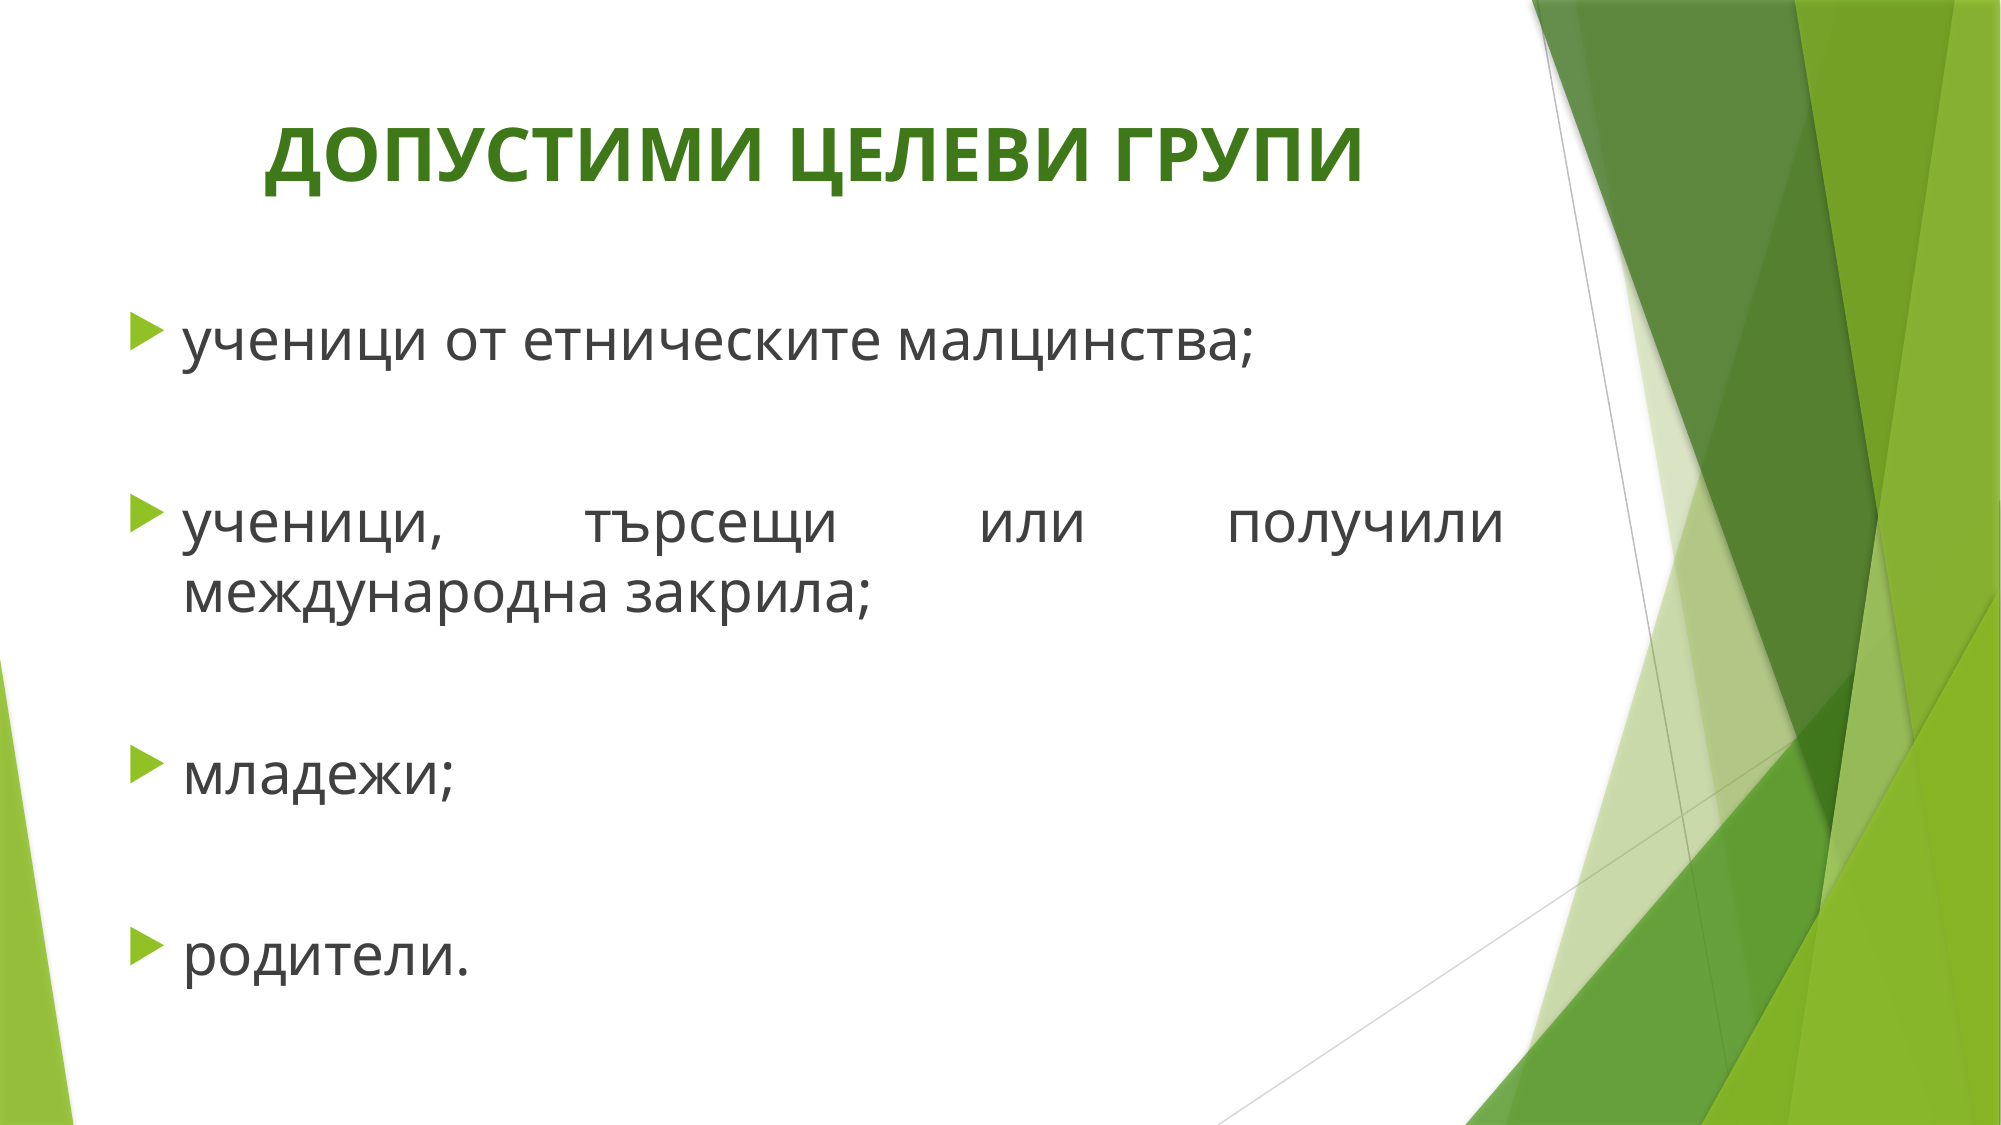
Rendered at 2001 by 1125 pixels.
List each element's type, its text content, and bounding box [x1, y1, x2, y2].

list ученици от етническите малцинства; ученици, търсещи или получили международна закрила; младежи; родители. [111, 204, 1522, 1082]
title ДОПУСТИМИ ЦЕЛЕВИ ГРУПИ [111, 99, 1522, 204]
